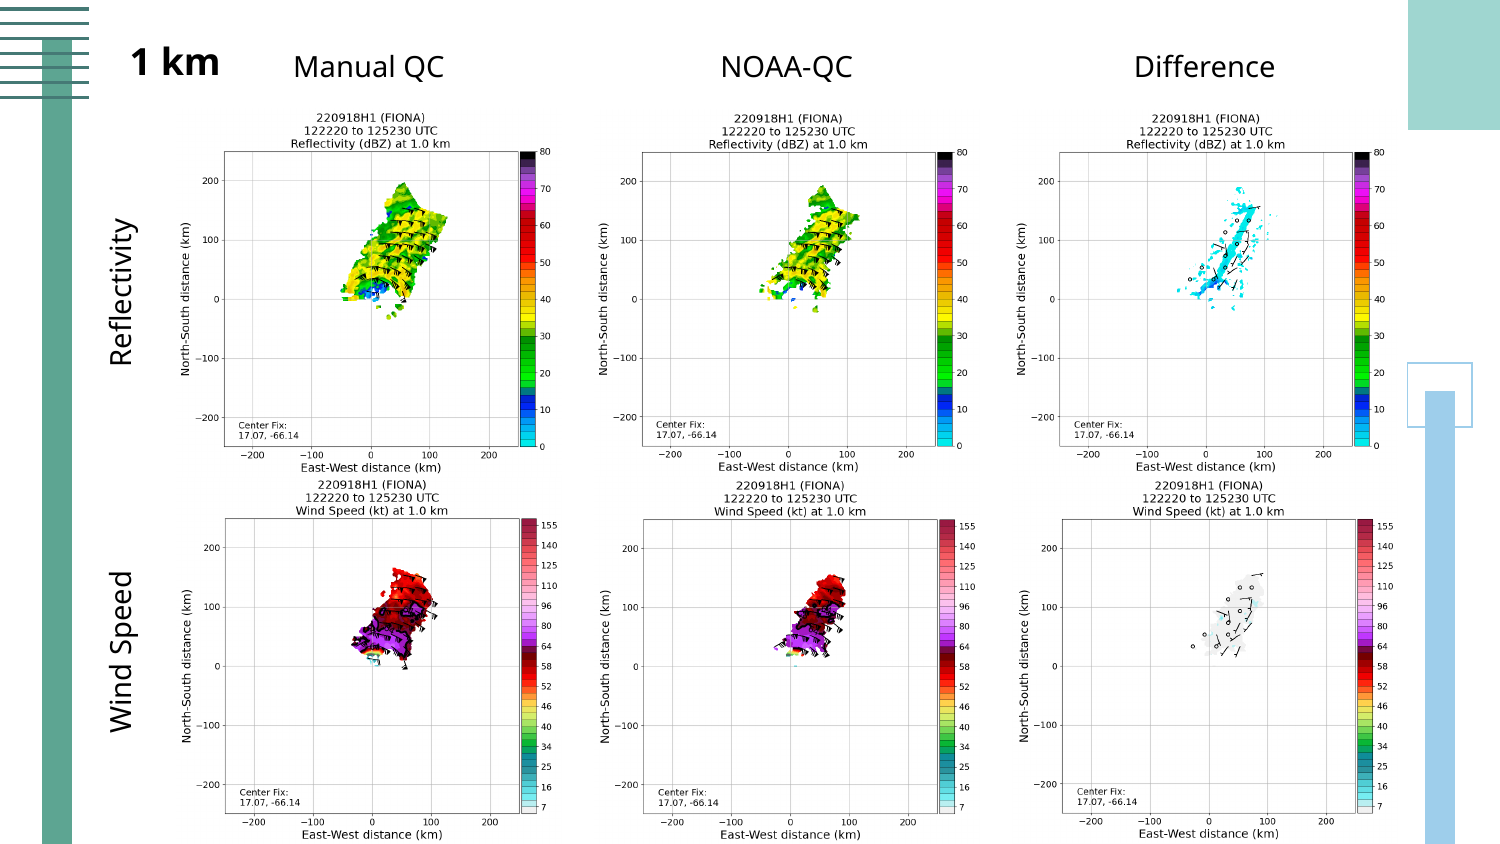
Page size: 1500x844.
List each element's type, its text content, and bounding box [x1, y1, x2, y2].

picture [1011, 109, 1398, 844]
text_box Manual QC [264, 32, 475, 98]
text_box Reflectivity [86, 187, 152, 399]
text_box NOAA-QC [681, 32, 893, 98]
text_box Difference [1099, 32, 1310, 98]
picture [593, 108, 980, 844]
picture [175, 108, 562, 844]
text_box Wind Speed [86, 547, 152, 758]
text_box 1 km [86, 22, 264, 98]
